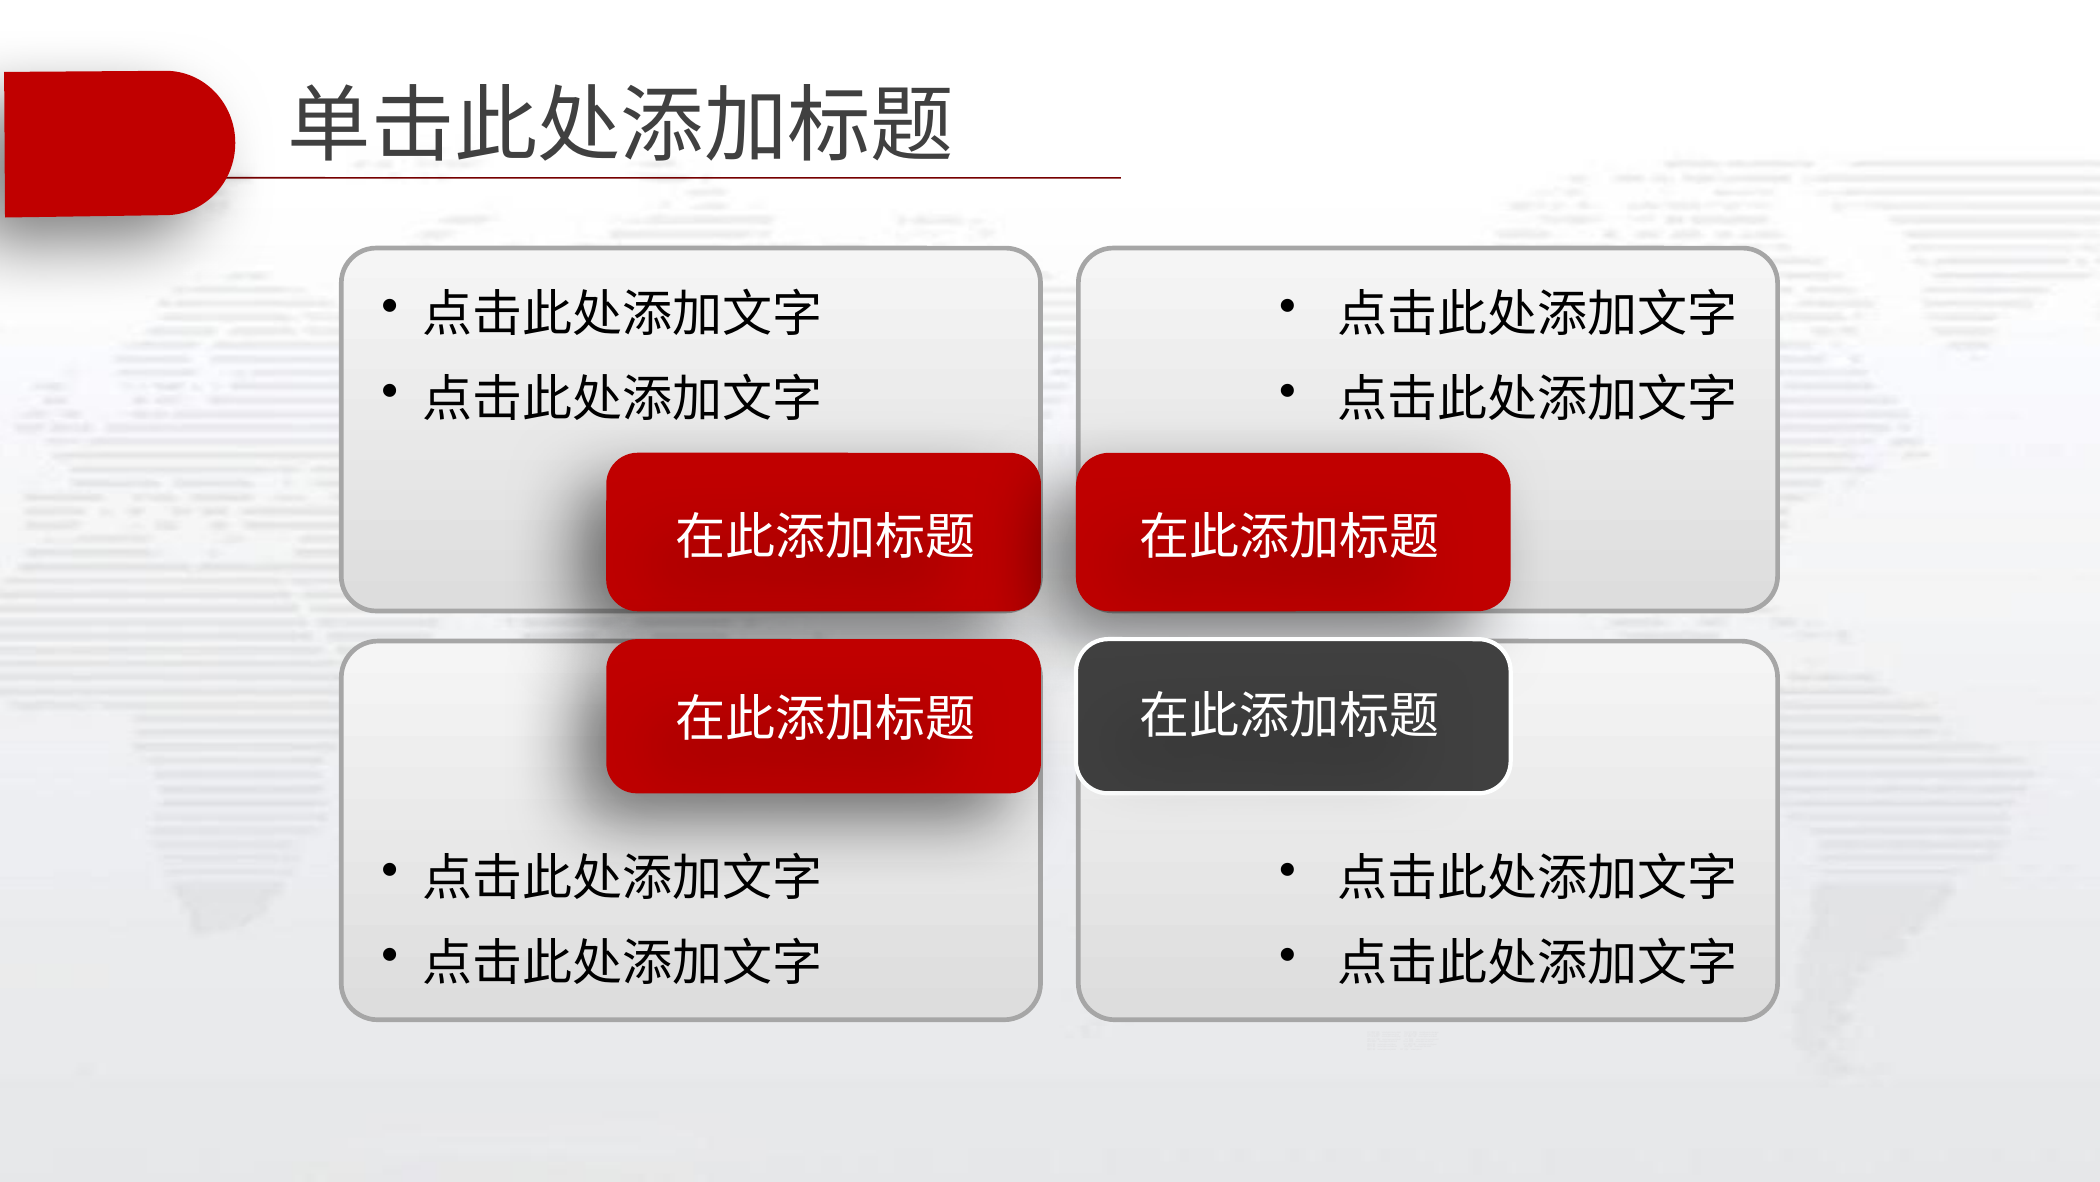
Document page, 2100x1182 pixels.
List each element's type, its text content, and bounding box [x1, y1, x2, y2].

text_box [1075, 452, 1511, 612]
picture [0, 0, 2100, 1182]
text_box [1078, 248, 1778, 611]
text_box [1078, 641, 1778, 1020]
text_box [341, 641, 1041, 1020]
text_box 点击此处添加文字 点击此处添加文字 [1191, 835, 1759, 1002]
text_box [605, 638, 1042, 794]
title 单击此处添加标题 [270, 47, 1691, 196]
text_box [605, 452, 1042, 612]
text_box 点击此处添加文字 点击此处添加文字 [360, 271, 928, 438]
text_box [1075, 638, 1511, 794]
text_box 点击此处添加文字 点击此处添加文字 [1191, 271, 1759, 438]
text_box [341, 248, 1041, 611]
text_box 点击此处添加文字 点击此处添加文字 [360, 835, 928, 1002]
